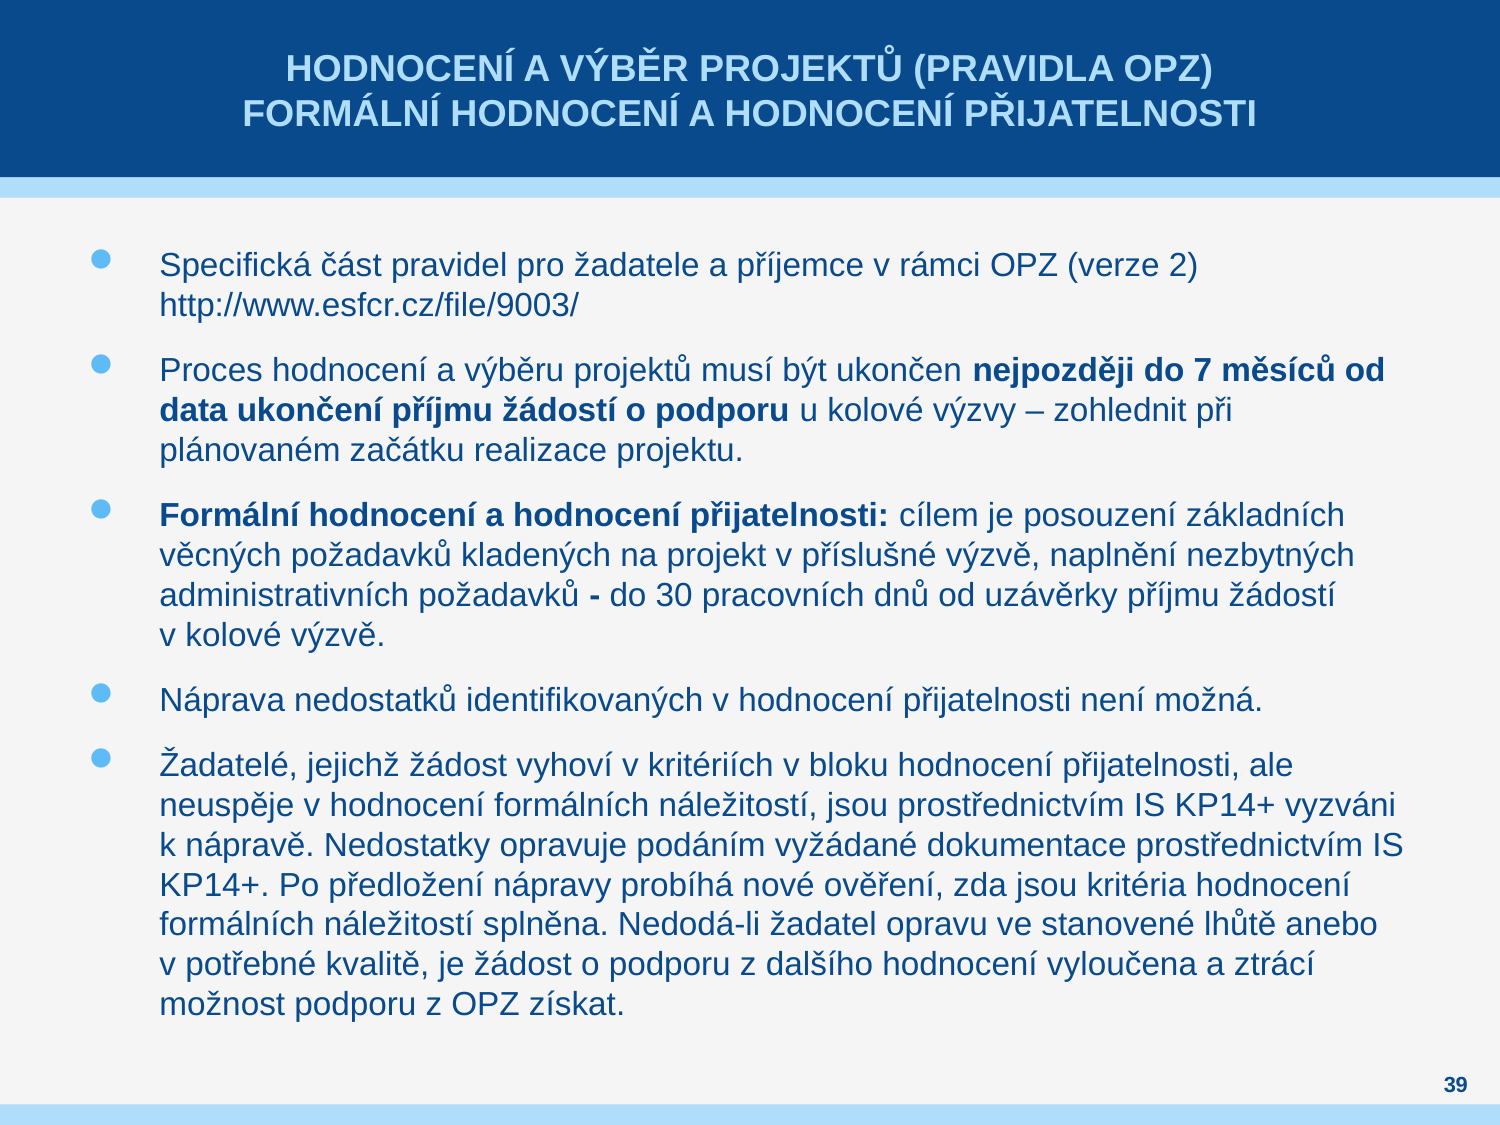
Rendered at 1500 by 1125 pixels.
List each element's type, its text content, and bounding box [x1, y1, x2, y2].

title Hodnocení a výběr projektů (pravidla OPZ) Formální hodnocení a hodnocení přijatelnosti [59, 0, 1441, 178]
list Specifická část pravidel pro žadatele a příjemce v rámci OPZ (verze 2) http://www.esfcr.cz/file/9003/ Proces hodnocení a výběru projektů musí být ukončen nejpozději do 7 měsíců od data ukončení příjmu žádostí o podporu u kolové výzvy – zohlednit při plánovaném začátku realizace projektu. Formální hodnocení a hodnocení přijatelnosti: cílem je posouzení základních věcných požadavků kladených na projekt v příslušné výzvě, naplnění nezbytných administrativních požadavků - do 30 pracovních dnů od uzávěrky příjmu žádostí v kolové výzvě. Náprava nedostatků identifikovaných v hodnocení přijatelnosti není možná. Žadatelé, jejichž žádost vyhoví v kritériích v bloku hodnocení přijatelnosti, ale neuspěje v hodnocení formálních náležitostí, jsou prostřednictvím IS KP14+ vyzváni k nápravě. Nedostatky opravuje podáním vyžádané dokumentace prostřednictvím IS KP14+. Po předložení nápravy probíhá nové ověření, zda jsou kritéria hodnocení formálních náležitostí splněna. Nedodá-li žadatel opravu ve stanovené lhůtě anebo v potřebné kvalitě, je žádost o podporu z dalšího hodnocení vyloučena a ztrácí možnost podporu z OPZ získat. [88, 243, 1412, 1071]
slide_number 39 [1417, 1068, 1495, 1099]
